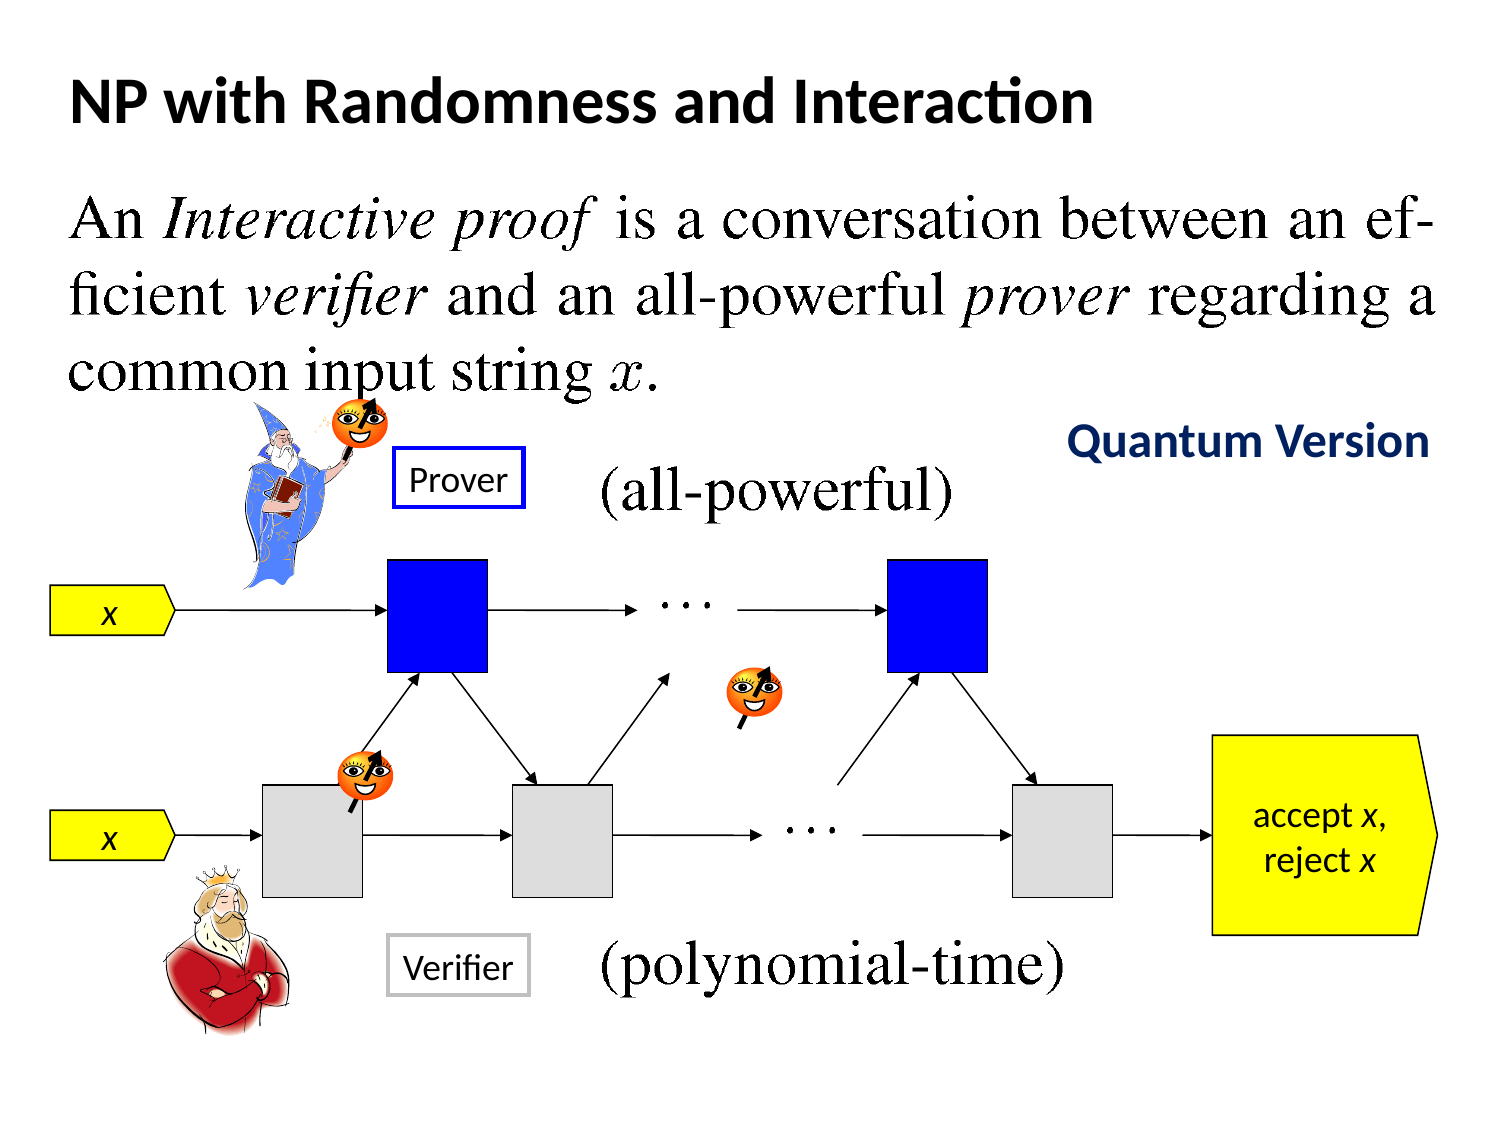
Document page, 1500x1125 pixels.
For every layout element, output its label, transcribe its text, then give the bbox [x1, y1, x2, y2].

picture [660, 597, 713, 609]
picture [599, 459, 955, 524]
text_box x [50, 585, 175, 636]
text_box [726, 665, 783, 729]
text_box [512, 785, 613, 898]
text_box [862, 829, 1012, 842]
text_box Verifier [388, 935, 530, 995]
text_box [364, 672, 420, 748]
text_box [387, 560, 488, 673]
text_box [613, 829, 763, 842]
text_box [331, 397, 388, 461]
text_box [174, 604, 388, 617]
picture [62, 189, 1436, 590]
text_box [337, 749, 394, 813]
text_box [887, 560, 988, 673]
picture [599, 934, 1063, 998]
text_box [262, 785, 363, 898]
text_box [951, 672, 1038, 785]
text_box Quantum Version [1052, 399, 1446, 475]
text_box [1113, 829, 1212, 842]
text_box Prover [394, 447, 524, 508]
picture [162, 864, 291, 1038]
picture [785, 822, 838, 834]
text_box [451, 672, 538, 785]
text_box accept x, reject x [1212, 735, 1438, 936]
text_box [587, 672, 670, 785]
text_box [837, 672, 920, 786]
text_box NP with Randomness and Interaction [54, 49, 1112, 145]
text_box [362, 829, 512, 842]
text_box x [50, 810, 175, 861]
text_box [737, 604, 887, 617]
text_box [174, 829, 263, 842]
text_box [1012, 785, 1113, 898]
text_box [487, 604, 638, 617]
